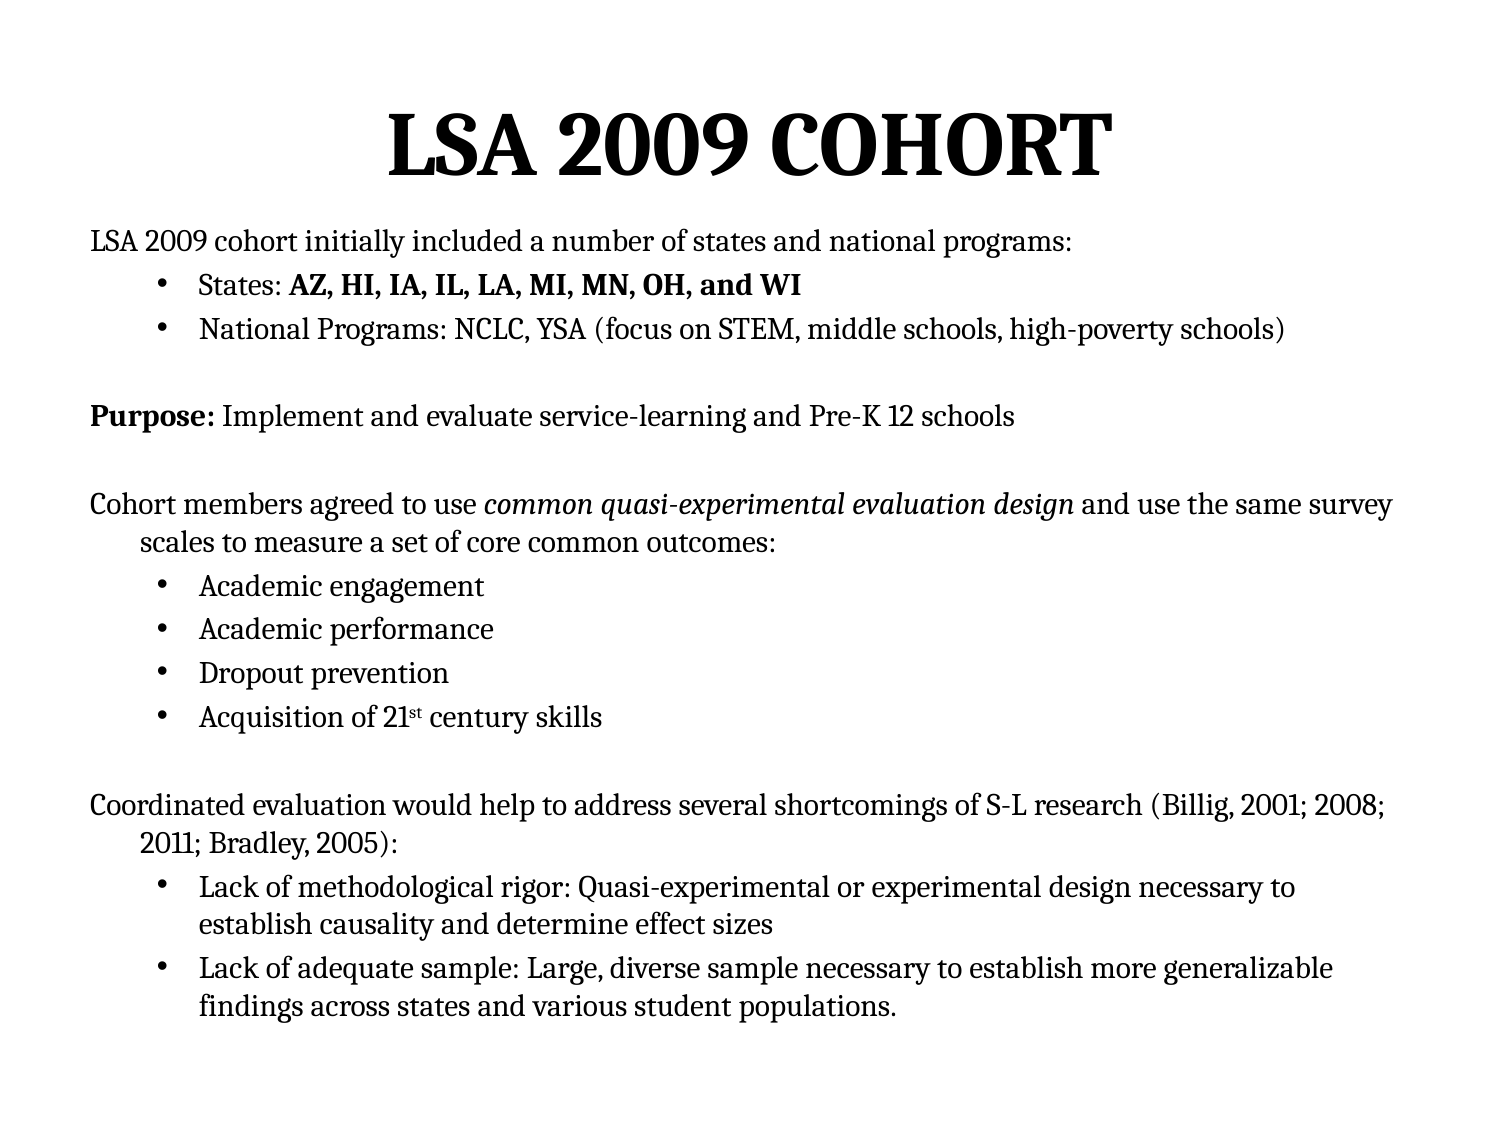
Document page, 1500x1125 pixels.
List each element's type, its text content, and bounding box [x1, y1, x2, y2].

title LSA 2009 Cohort [74, 44, 1426, 212]
list LSA 2009 cohort initially included a number of states and national programs: States: AZ, HI, IA, IL, LA, MI, MN, OH, and WI National Programs: NCLC, YSA (focus on STEM, middle schools, high-poverty schools) Purpose: Implement and evaluate service-learning and Pre-K 12 schools Cohort members agreed to use common quasi-experimental evaluation design and use the same survey scales to measure a set of core common outcomes: Academic engagement Academic performance Dropout prevention Acquisition of 21st century skills Coordinated evaluation would help to address several shortcomings of S-L research (Billig, 2001; 2008; 2011; Bradley, 2005): Lack of methodological rigor: Quasi-experimental or experimental design necessary to establish causality and determine effect sizes Lack of adequate sample: Large, diverse sample necessary to establish more generalizable findings across states and various student populations. [74, 212, 1426, 1051]
